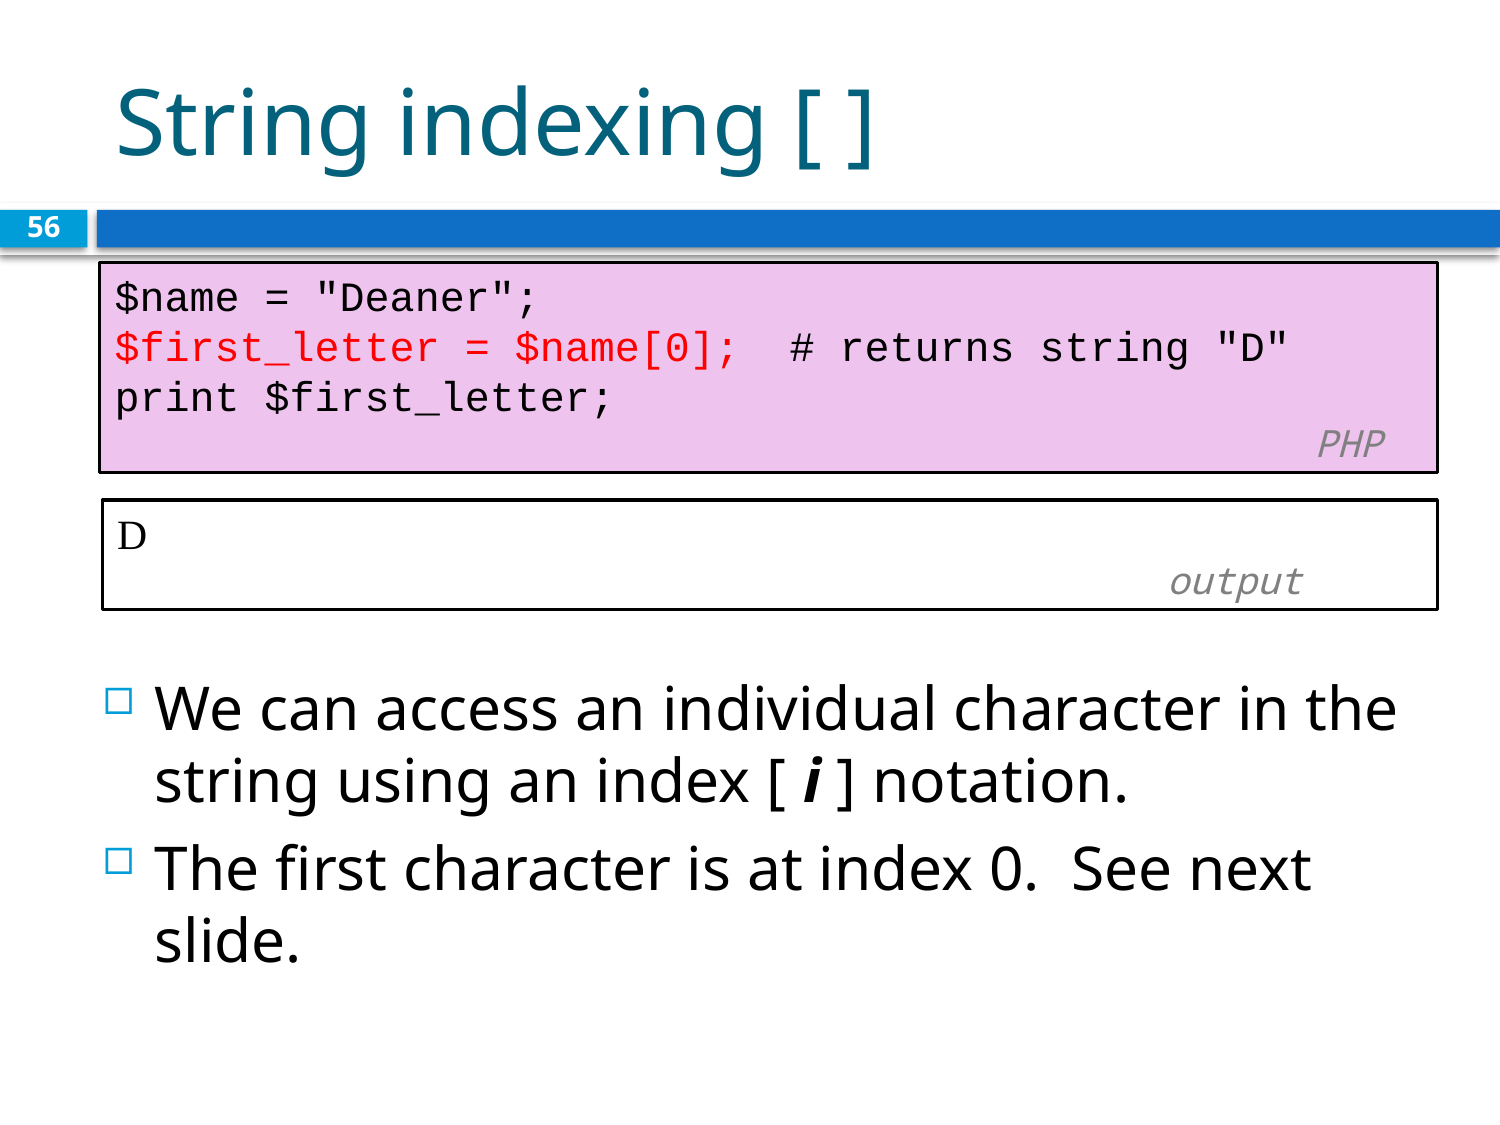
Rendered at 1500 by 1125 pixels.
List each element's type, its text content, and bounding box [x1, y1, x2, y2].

slide_number 56 [0, 208, 88, 249]
list We can access an individual character in the string using an index [ i ] notation. The first character is at index 0. See next slide. [87, 662, 1426, 938]
text_box D output [102, 500, 1438, 610]
text_box $name = "Deaner"; $first_letter = $name[0]; # returns string "D" print $first_letter; PHP [99, 262, 1438, 473]
title String indexing [ ] [100, 37, 1439, 201]
